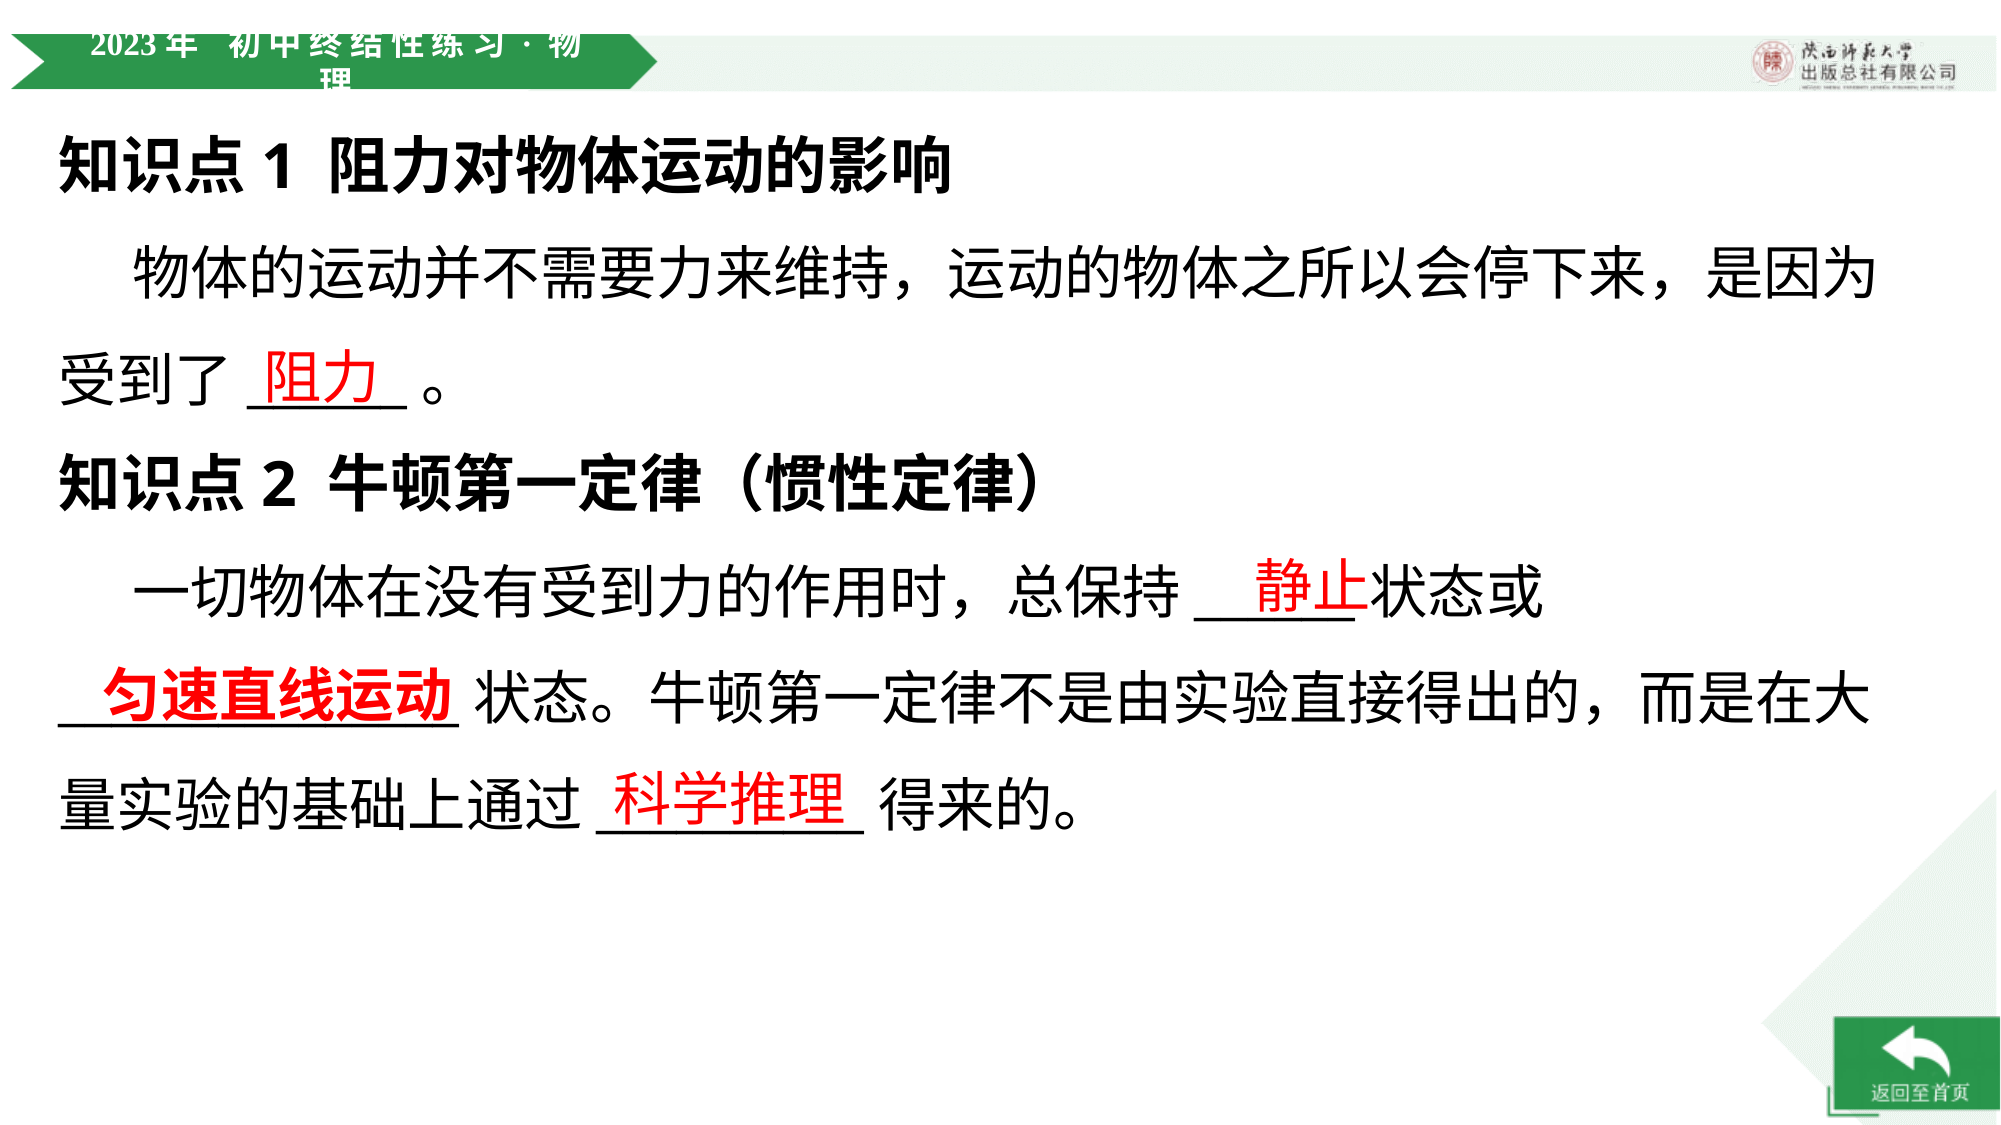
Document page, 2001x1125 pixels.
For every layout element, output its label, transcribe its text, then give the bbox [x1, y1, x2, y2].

text_box 静止 [1248, 513, 1378, 607]
text_box 匀速直线运动 [95, 621, 460, 716]
text_box 知识点2 牛顿第一定律（惯性定律） [58, 406, 1941, 519]
picture [0, 0, 2001, 1125]
text_box 知识点1 阻力对物体运动的影响 [58, 88, 1941, 200]
text_box 一切物体在没有受到力的作用时，总保持______状态或 _______________状态。牛顿第一定律不是由实验直接得出的，而是在大 量实验的基础上通过__________得来的。 [58, 519, 1941, 822]
text_box 物体的运动并不需要力来维持，运动的物体之所以会停下来，是因为 受到了______。 [58, 200, 1941, 399]
text_box 阻力 [256, 303, 387, 398]
text_box 科学推理 [606, 725, 853, 820]
